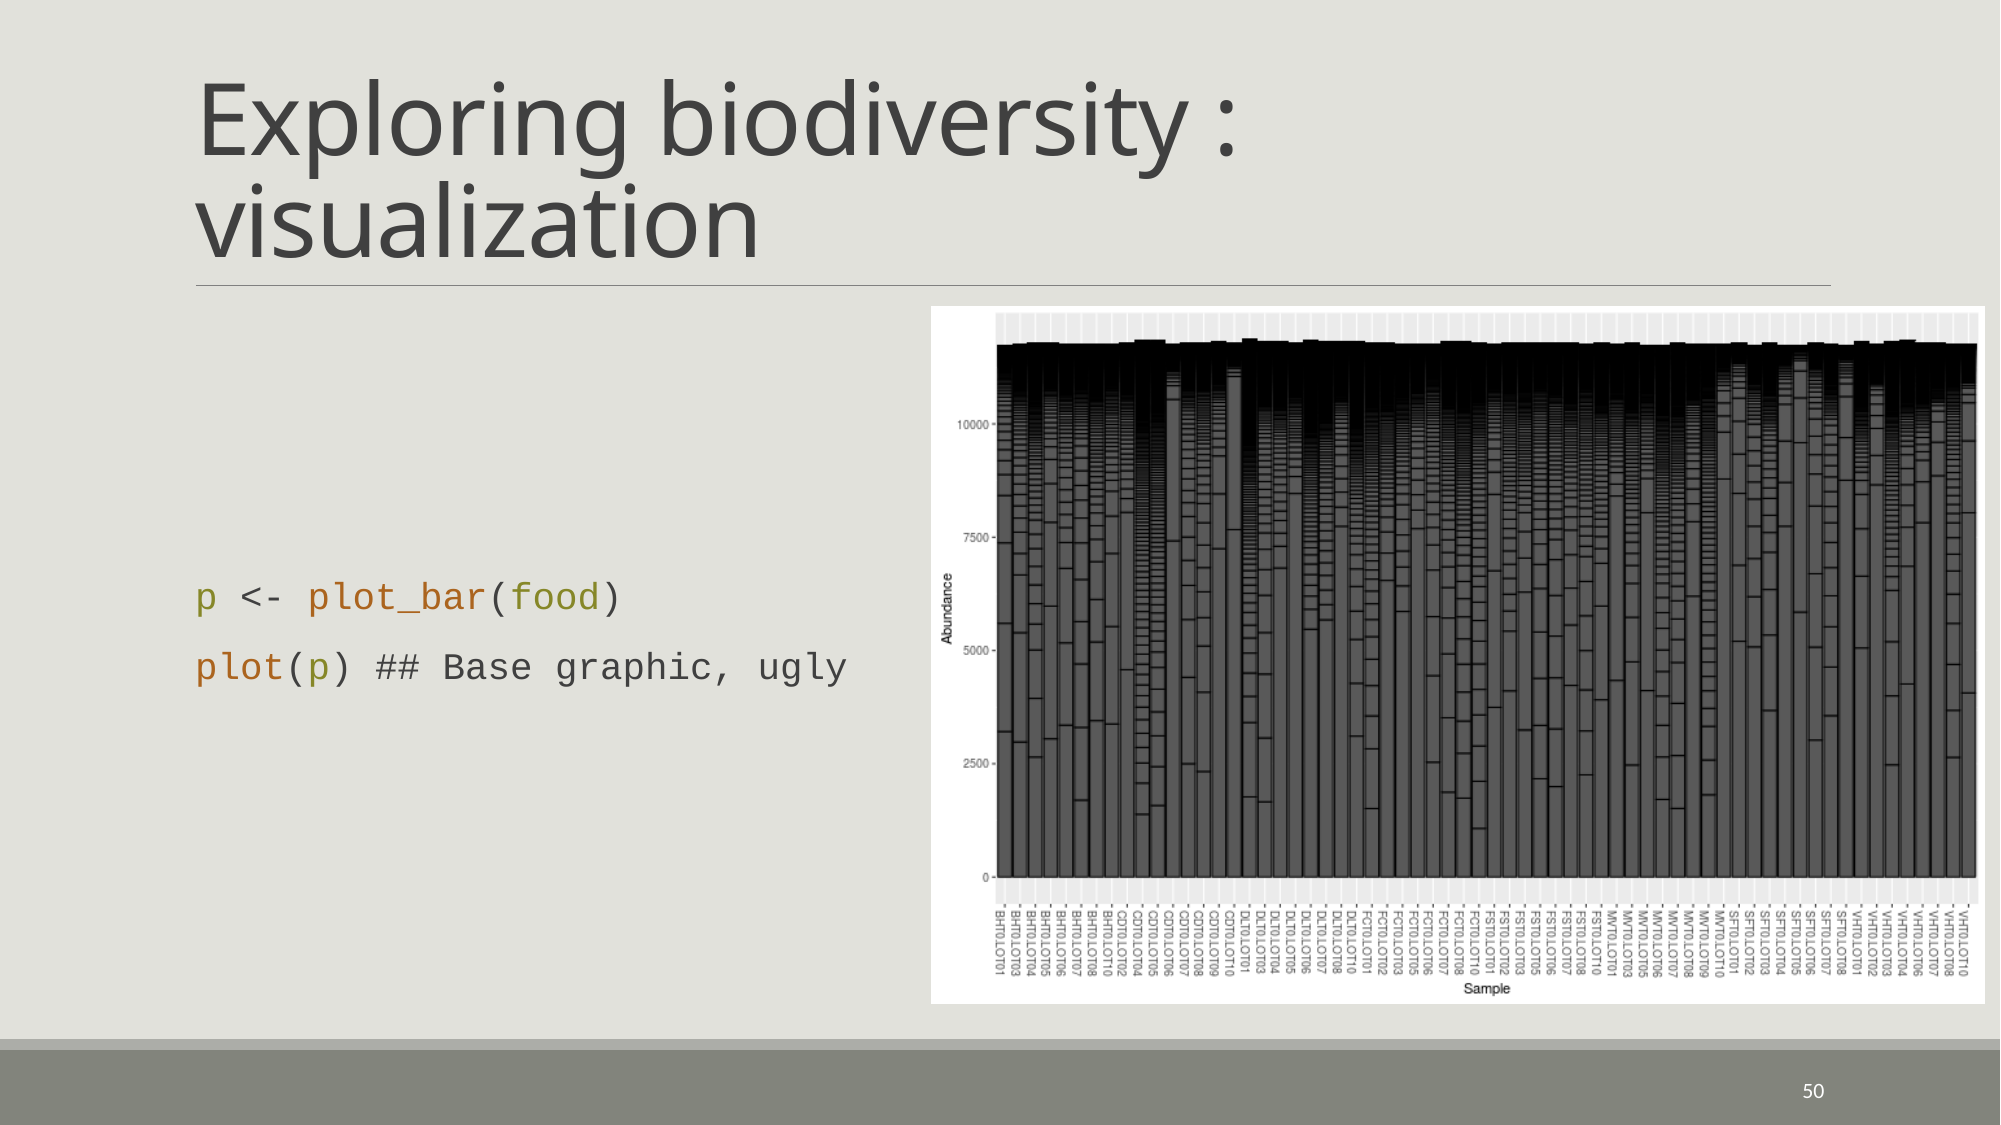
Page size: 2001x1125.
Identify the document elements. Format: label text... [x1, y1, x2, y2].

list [931, 305, 1986, 1004]
list p <- plot_bar(food) plot(p) ## Base graphic, ugly [180, 302, 935, 963]
title Exploring biodiversity : visualization [180, 47, 1830, 285]
slide_number 50 [1624, 1059, 1840, 1120]
